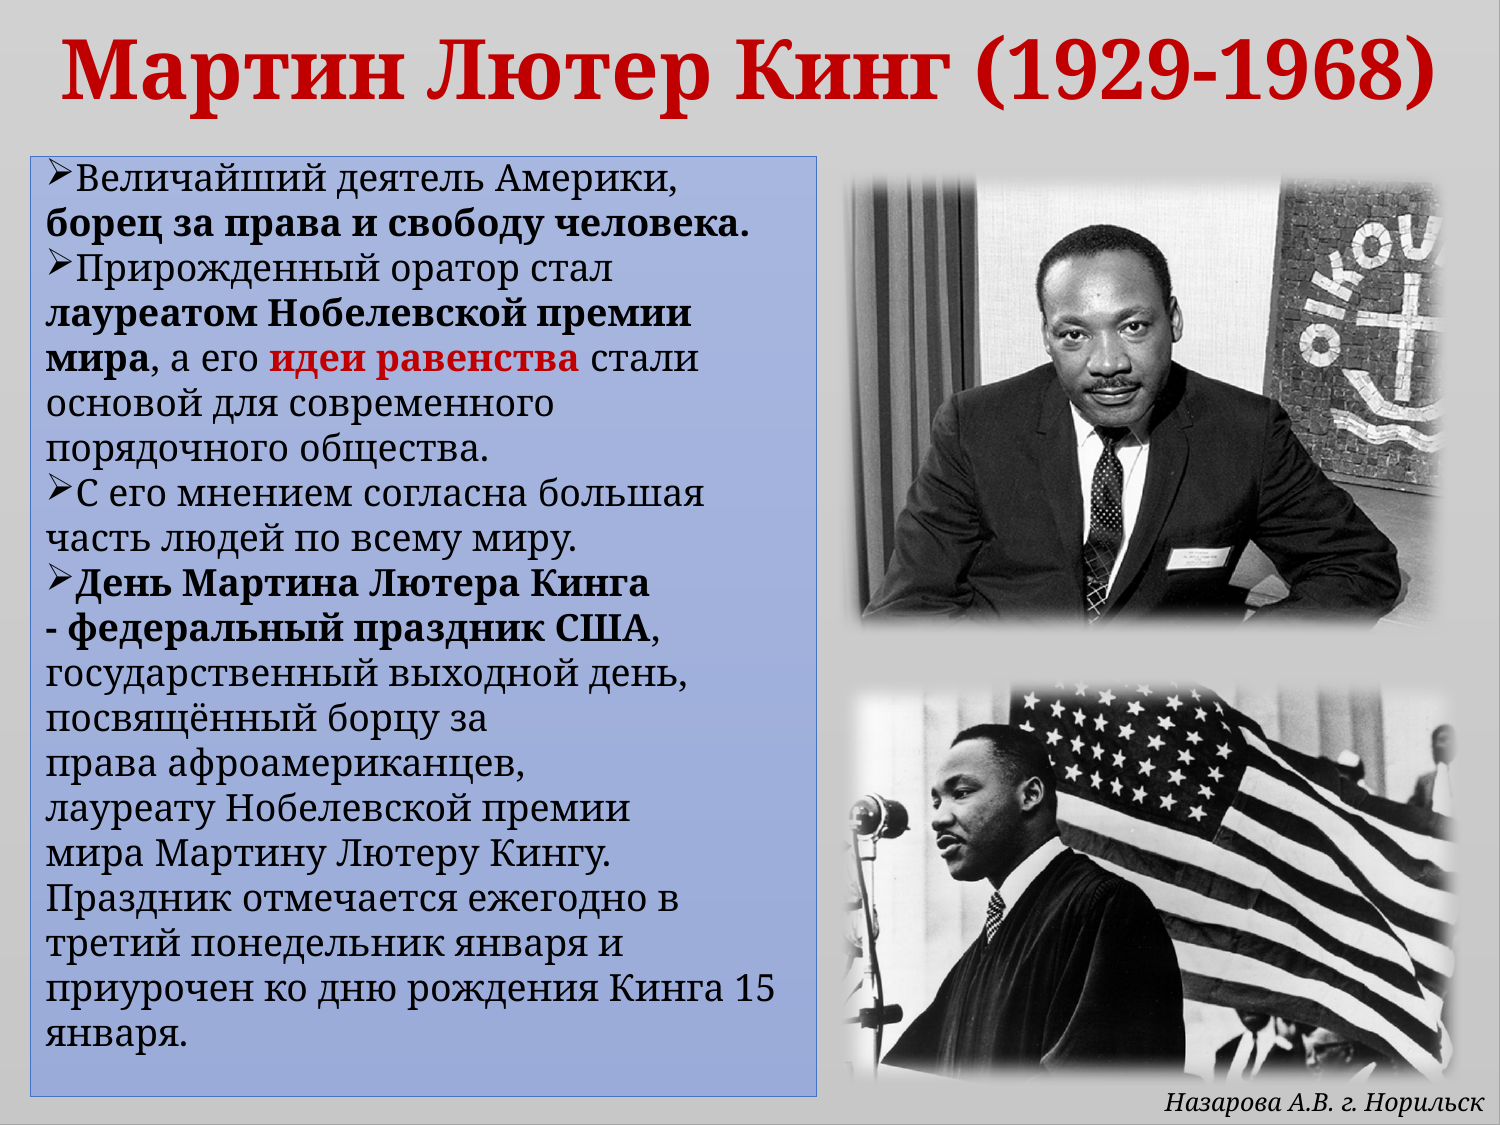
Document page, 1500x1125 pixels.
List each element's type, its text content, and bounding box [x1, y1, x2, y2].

picture [837, 169, 1448, 636]
text_box Назарова А.В. г. Норильск [1083, 1079, 1500, 1125]
title Мартин Лютер Кинг (1929-1968) [29, 19, 1470, 128]
picture [839, 677, 1462, 1086]
text_box [0, 0, 1500, 1125]
text_box Величайший деятель Америки, борец за права и свободу человека. Прирожденный оратор стал лауреатом Нобелевской премии мира, а его идеи равенства стали основой для современного порядочного общества. С его мнением согласна большая часть людей по всему миру. День Мартина Лютера Кинга - федеральный праздник США, государственный выходной день, посвящённый борцу за права афроамериканцев, лауреату Нобелевской премии мира Мартину Лютеру Кингу. Праздник отмечается ежегодно в третий понедельник января и приурочен ко дню рождения Кинга 15 января. [30, 156, 817, 1097]
